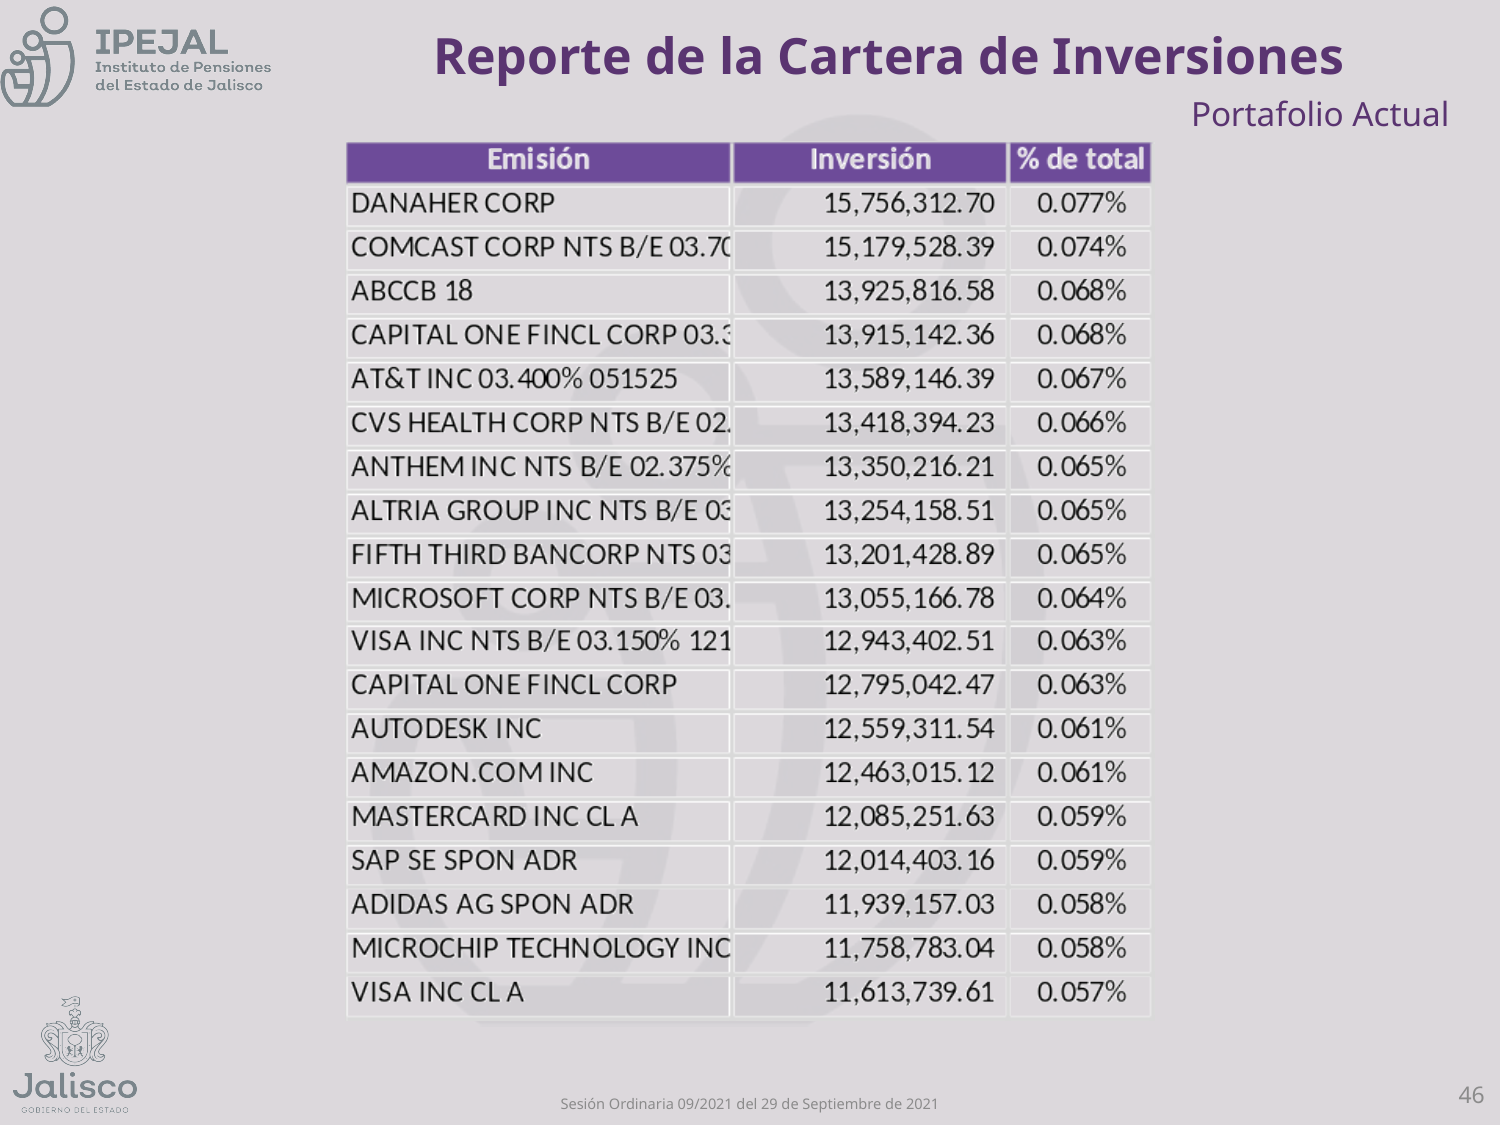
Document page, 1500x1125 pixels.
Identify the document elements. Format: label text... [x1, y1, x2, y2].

picture [0, 6, 271, 107]
picture [344, 141, 1156, 1021]
picture [0, 988, 166, 1125]
text_box Portafolio Actual [1176, 86, 1465, 141]
text_box Reporte de la Cartera de Inversiones [277, 23, 1500, 149]
footer Sesión Ordinaria 09/2021 del 29 de Septiembre de 2021 [472, 1074, 1028, 1125]
slide_number 46 [1411, 1066, 1500, 1125]
